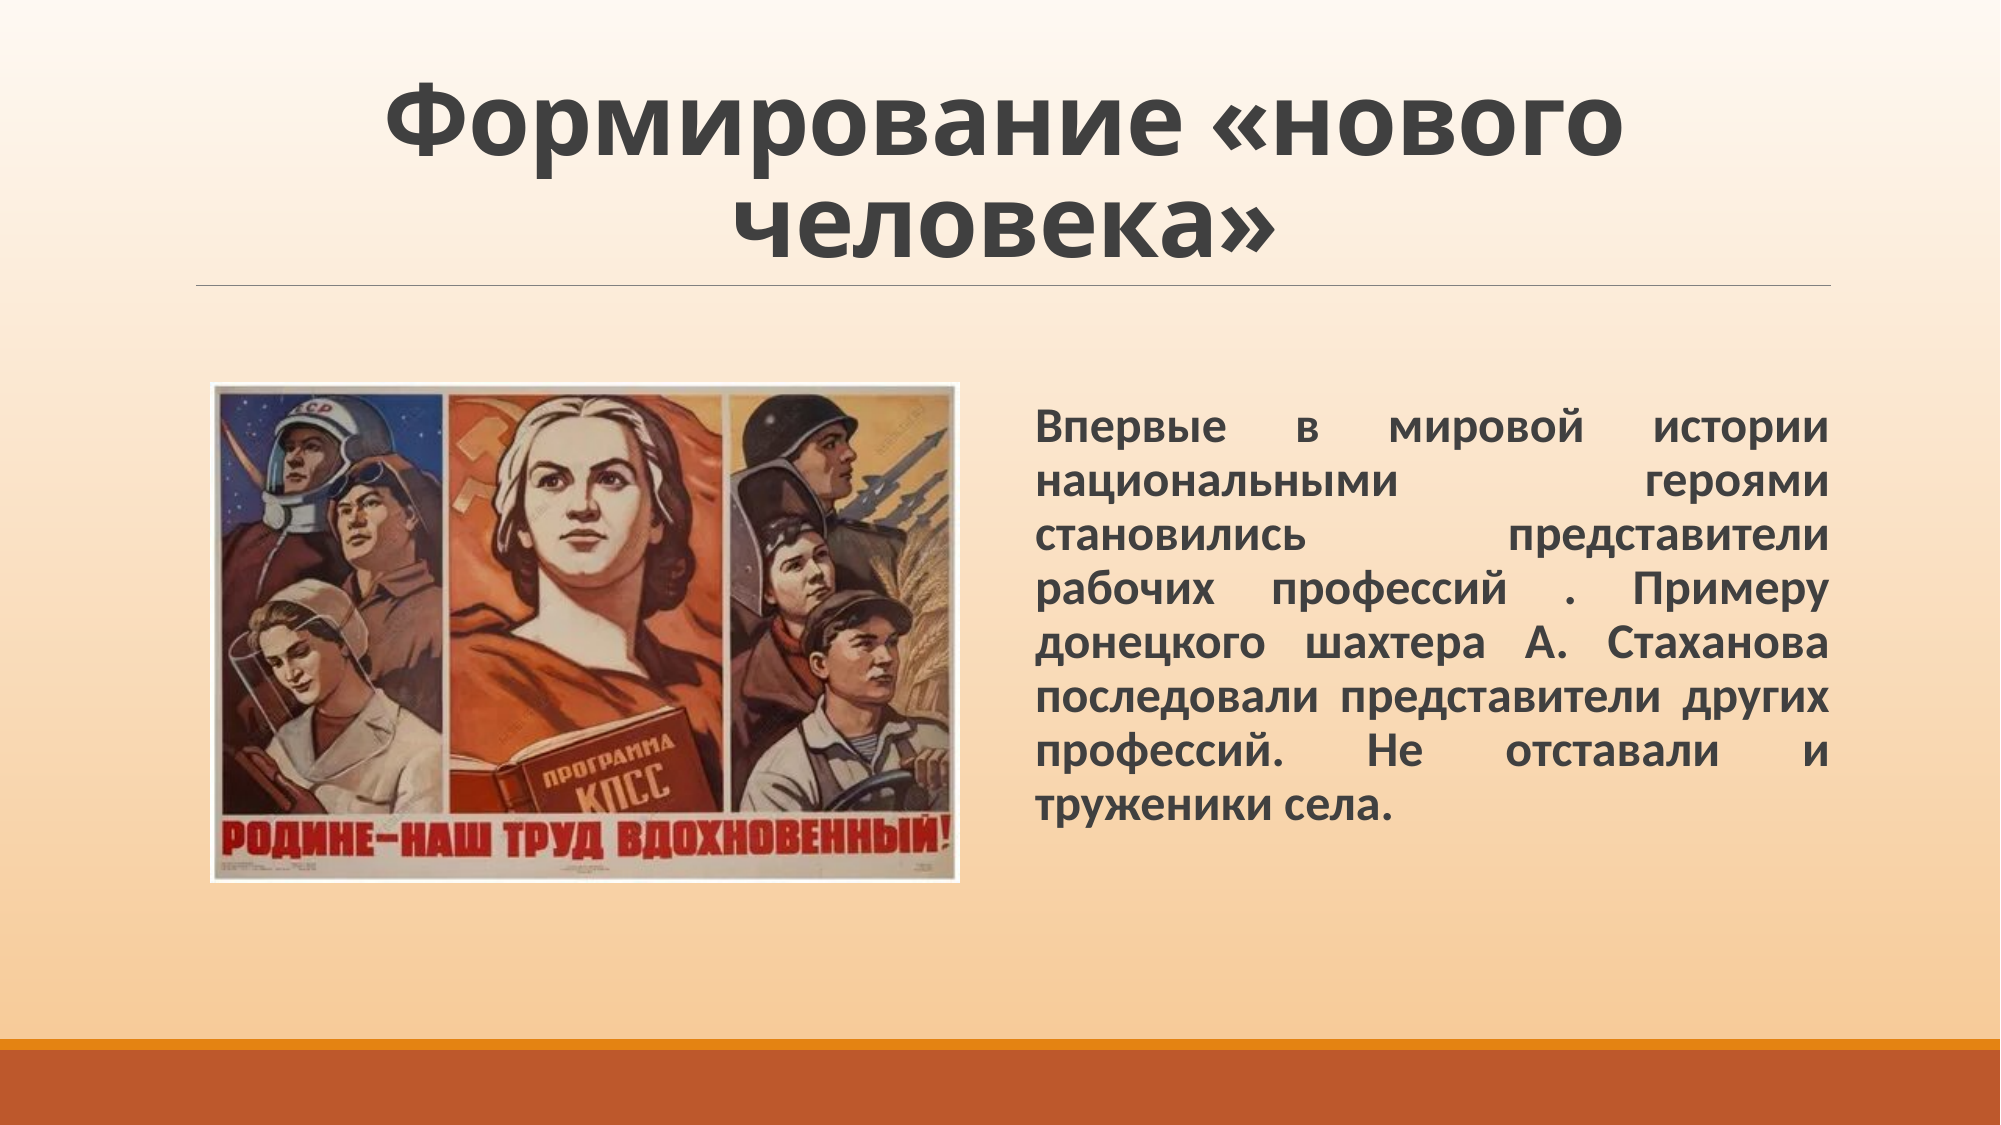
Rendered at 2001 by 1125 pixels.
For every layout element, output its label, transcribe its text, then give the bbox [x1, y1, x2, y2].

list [209, 382, 961, 884]
title Формирование «нового человека» [180, 47, 1830, 285]
list Впервые в мировой истории национальными героями становились представители рабочих профессий . Примеру донецкого шахтера А. Стаханова последовали представители других профессий. Не отставали и труженики села. [1020, 302, 1830, 963]
